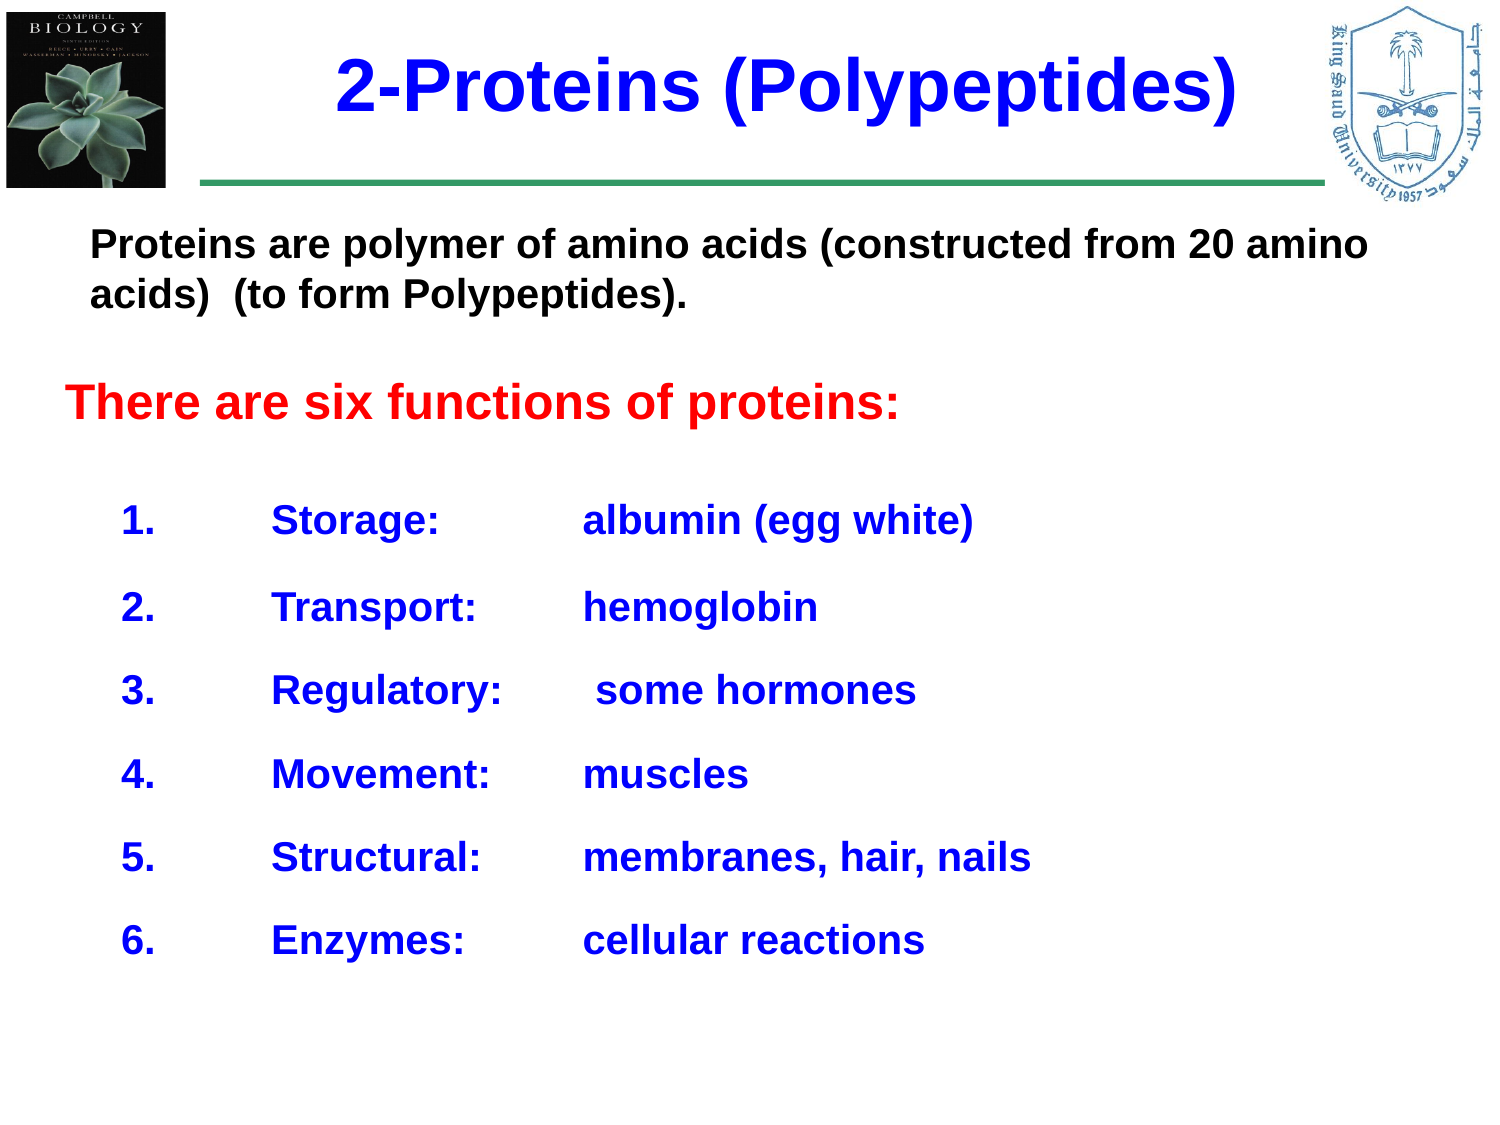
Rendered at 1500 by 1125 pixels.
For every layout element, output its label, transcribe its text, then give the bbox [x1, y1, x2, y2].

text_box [5, 0, 1488, 209]
text_box There are six functions of proteins: 1. Storage: albumin (egg white) 2. Transport: hemoglobin 3. Regulatory: some hormones 4. Movement: muscles 5. Structural: membranes, hair, nails 6. Enzymes: cellular reactions [49, 362, 1400, 988]
text_box Proteins are polymer of amino acids (constructed from 20 amino acids) (to form Polypeptides). [74, 216, 1413, 325]
